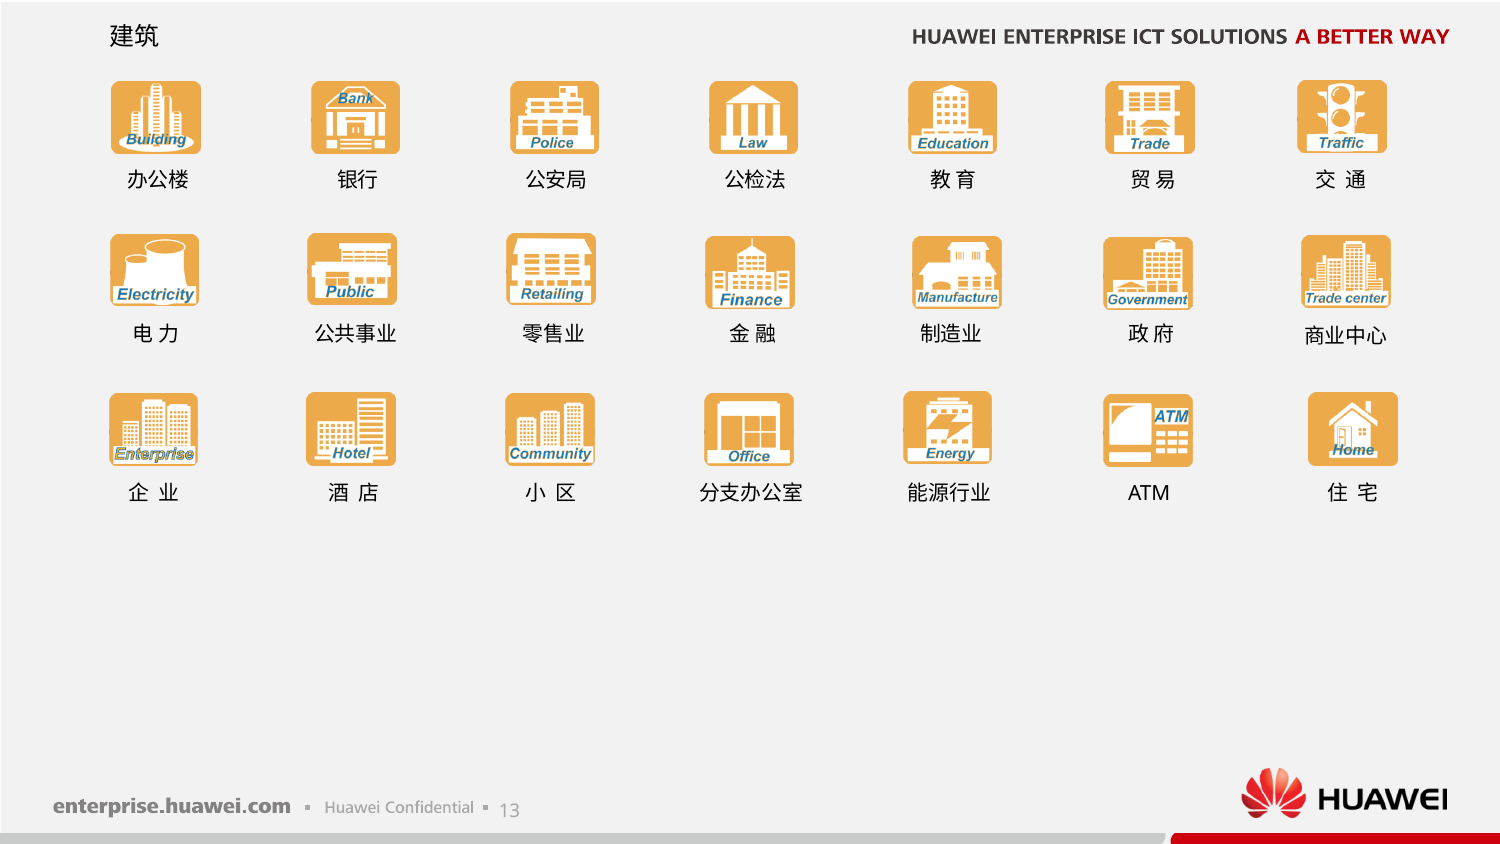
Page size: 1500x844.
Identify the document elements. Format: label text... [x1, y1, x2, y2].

text_box 教 育 [915, 162, 992, 199]
text_box 金 融 [715, 316, 792, 354]
text_box 住 宅 [1312, 473, 1394, 512]
picture [509, 80, 599, 154]
picture [705, 236, 795, 310]
picture [310, 80, 400, 154]
text_box 公检法 [709, 159, 802, 199]
picture [902, 391, 993, 464]
text_box 办公楼 [112, 159, 205, 199]
picture [1308, 392, 1398, 466]
text_box 酒 店 [313, 473, 395, 512]
picture [704, 393, 794, 466]
text_box 小 区 [510, 474, 592, 512]
picture [1105, 80, 1195, 154]
picture [505, 393, 595, 466]
text_box 零售业 [507, 313, 600, 354]
picture [907, 80, 997, 154]
picture [1103, 393, 1193, 467]
text_box 电 力 [117, 315, 194, 354]
text_box 建筑 [94, 12, 175, 58]
text_box 银行 [322, 163, 394, 199]
picture [1297, 80, 1387, 154]
text_box 公共事业 [299, 313, 413, 354]
picture [307, 232, 397, 306]
picture [306, 392, 396, 466]
picture [108, 393, 198, 466]
picture [1103, 236, 1193, 310]
picture [1301, 235, 1391, 308]
picture [109, 233, 199, 307]
text_box 政 府 [1113, 318, 1190, 354]
picture [111, 80, 201, 154]
text_box 交 通 [1300, 161, 1382, 199]
picture [1241, 768, 1447, 819]
picture [506, 232, 596, 306]
text_box 能源行业 [892, 471, 1006, 512]
picture [708, 80, 798, 154]
text_box 商业中心 [1289, 314, 1402, 355]
text_box 企 业 [113, 474, 195, 512]
text_box 制造业 [905, 313, 998, 354]
text_box 贸 易 [1115, 162, 1192, 199]
picture [912, 236, 1002, 309]
text_box 分支办公室 [684, 471, 818, 512]
text_box 公安局 [510, 159, 603, 199]
text_box ATM [1113, 476, 1185, 512]
